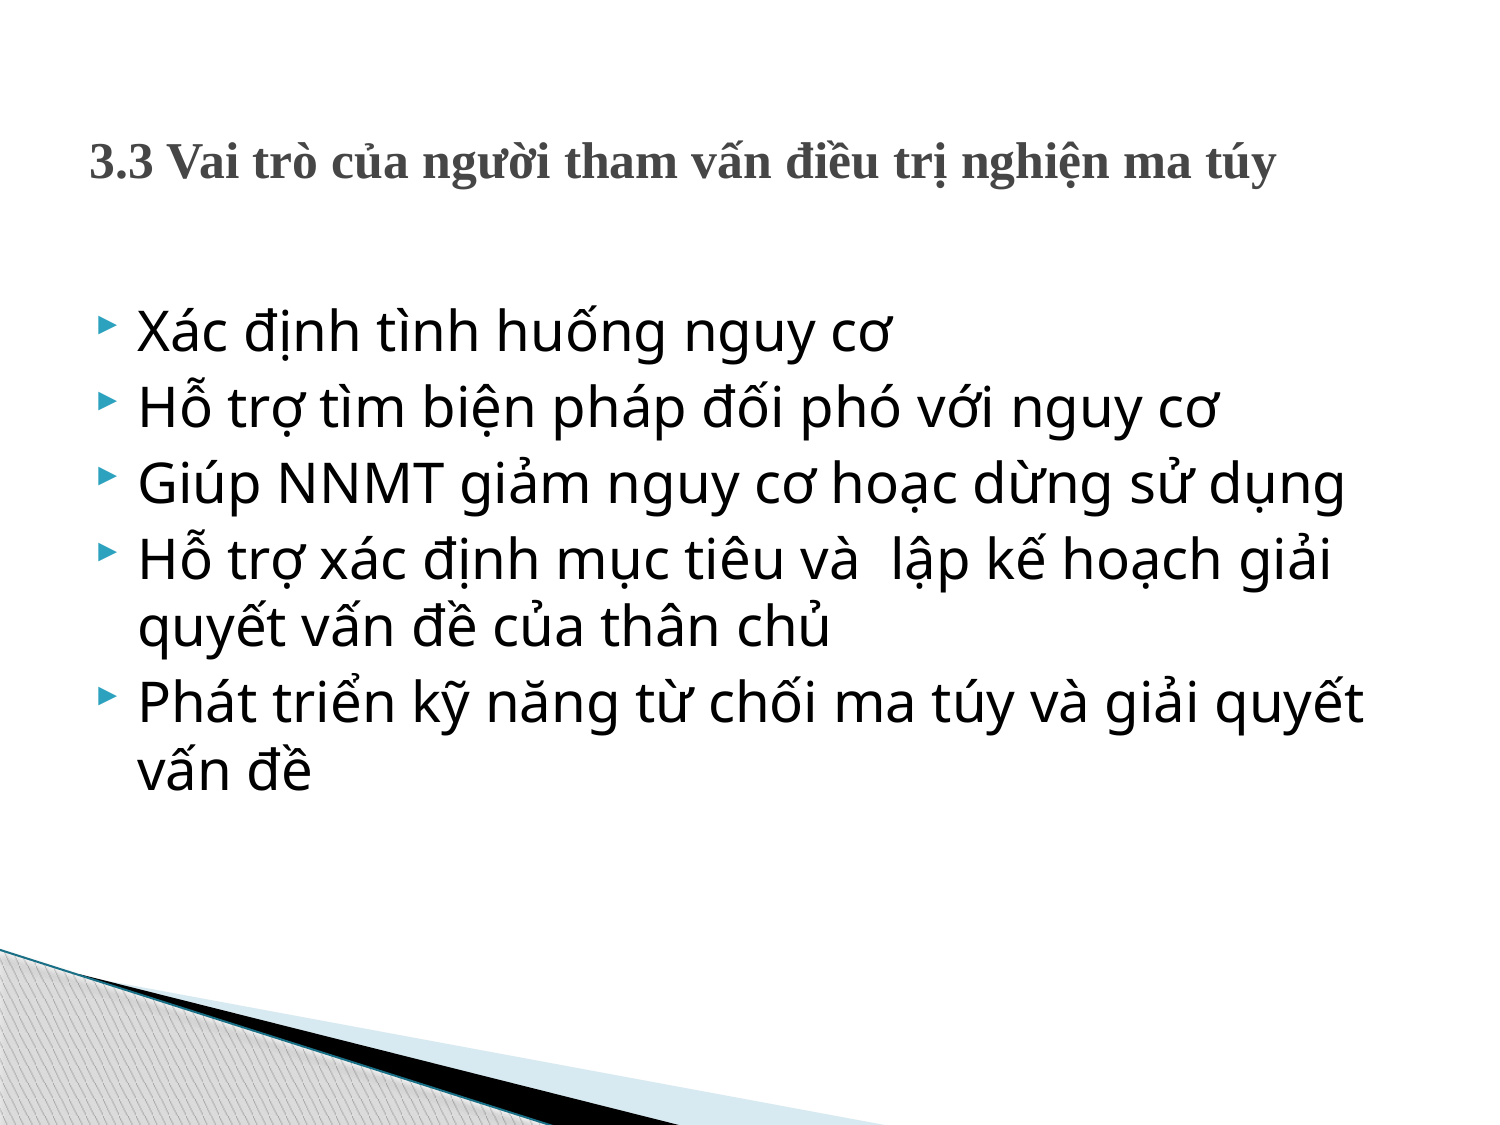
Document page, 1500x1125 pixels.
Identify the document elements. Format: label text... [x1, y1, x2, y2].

title 3.3 Vai trò của người tham vấn điều trị nghiện ma túy [75, 99, 1425, 288]
list Xác định tình huống nguy cơ Hỗ trợ tìm biện pháp đối phó với nguy cơ Giúp NNMT giảm nguy cơ hoạc dừng sử dụng Hỗ trợ xác định mục tiêu và lập kế hoạch giải quyết vấn đề của thân chủ Phát triển kỹ năng từ chối ma túy và giải quyết vấn đề [62, 212, 1413, 955]
